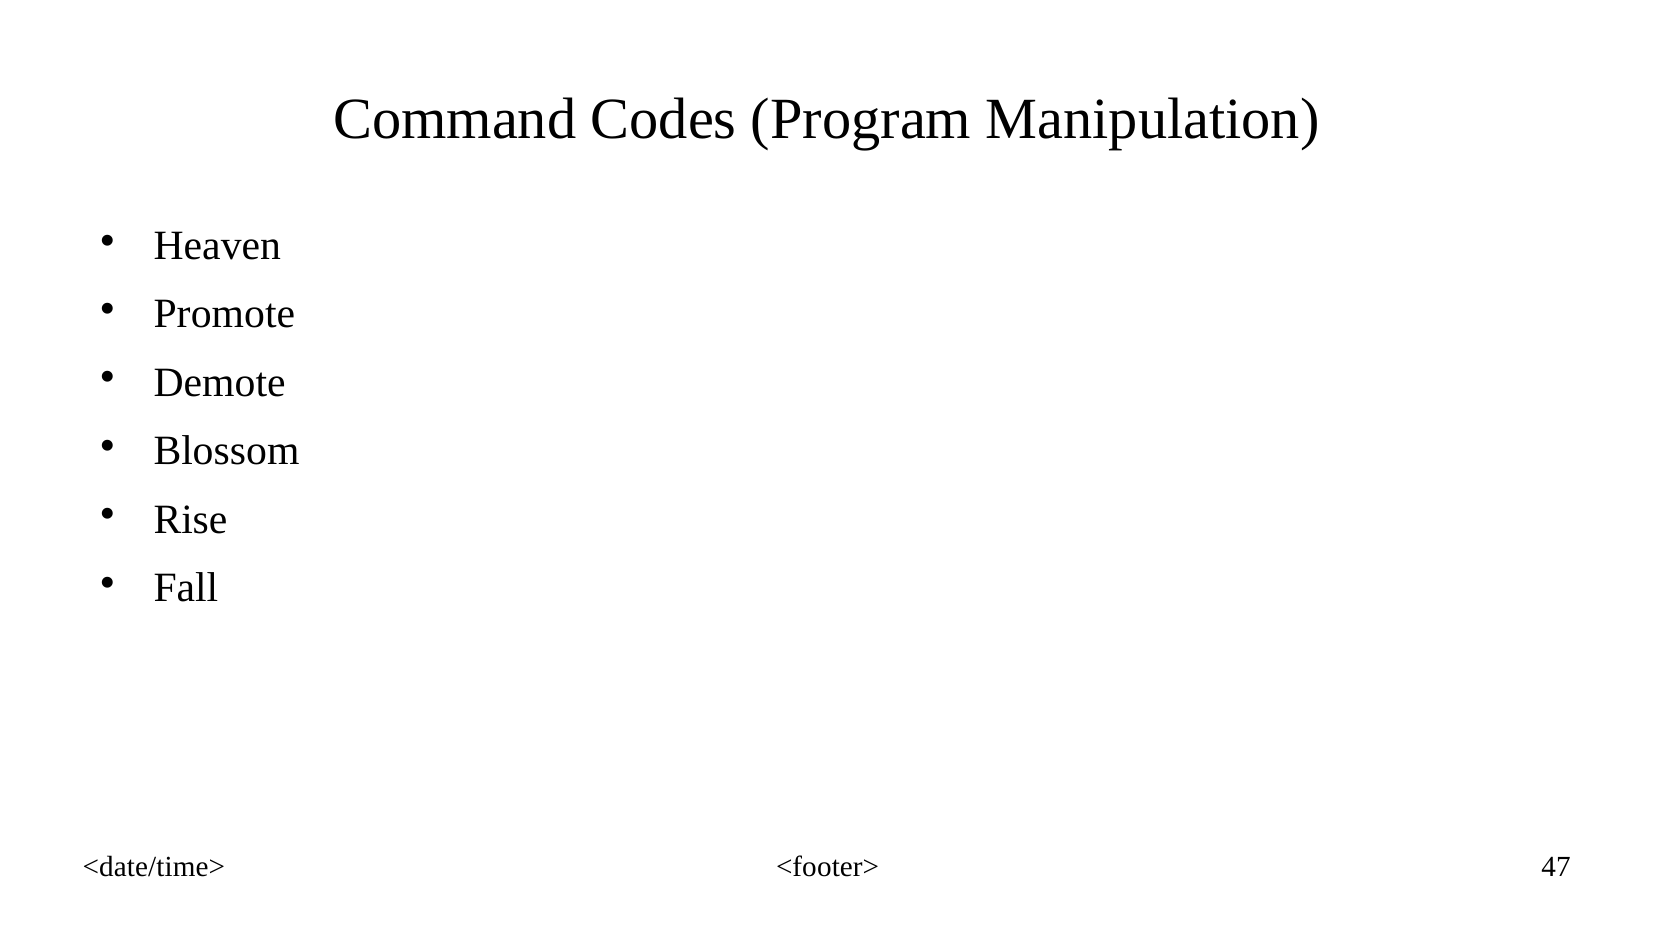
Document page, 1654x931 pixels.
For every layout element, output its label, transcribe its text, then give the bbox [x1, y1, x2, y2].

text_box Command Codes (Program Manipulation) [82, 37, 1571, 193]
text_box Heaven Promote Demote Blossom Rise Fall [82, 217, 1571, 757]
